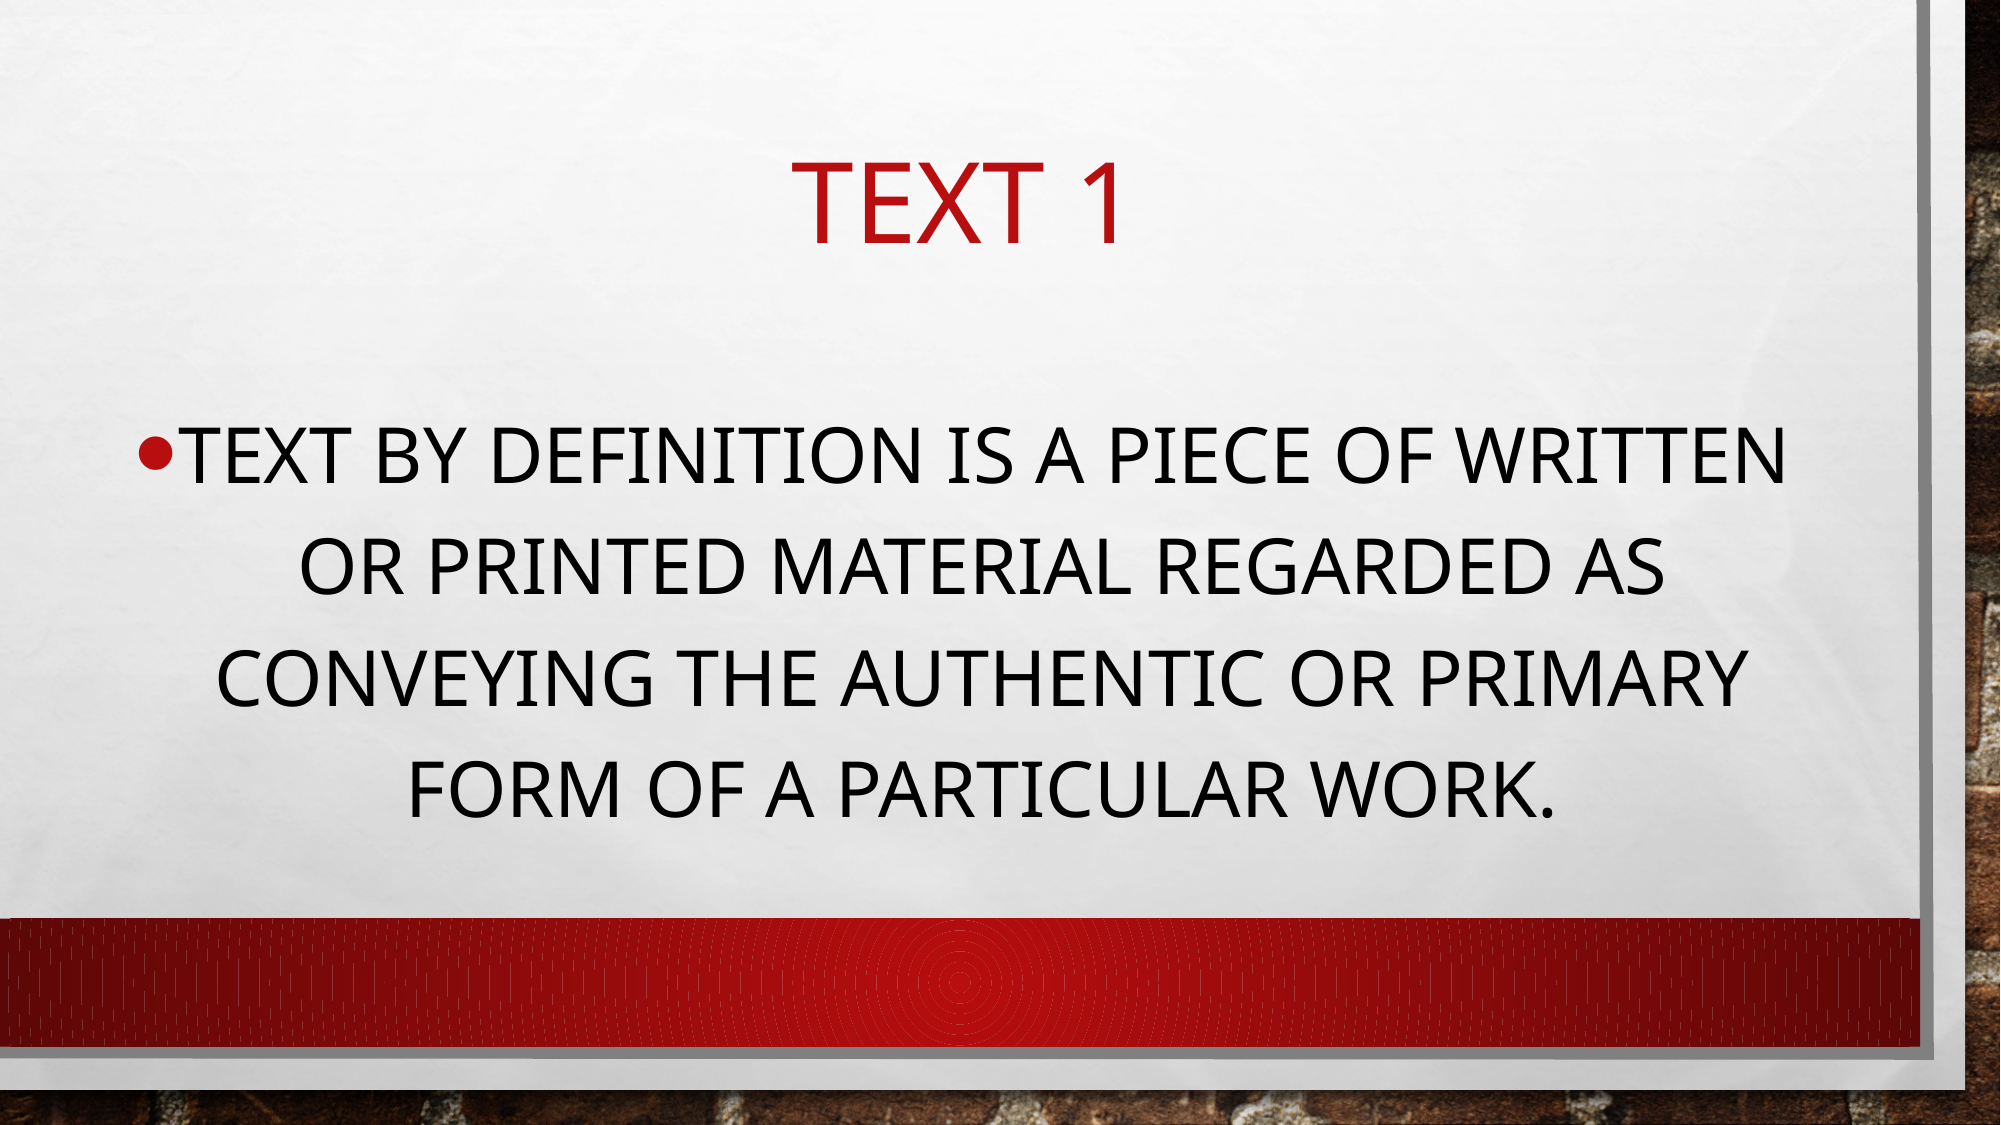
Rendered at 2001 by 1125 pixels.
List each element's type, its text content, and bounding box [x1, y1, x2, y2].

title Text 1 [112, 112, 1818, 302]
list Text by definition is a piece of written or printed material regarded as conveying the authentic or primary form of a particular work. [112, 338, 1818, 882]
picture [0, 0, 2000, 1125]
